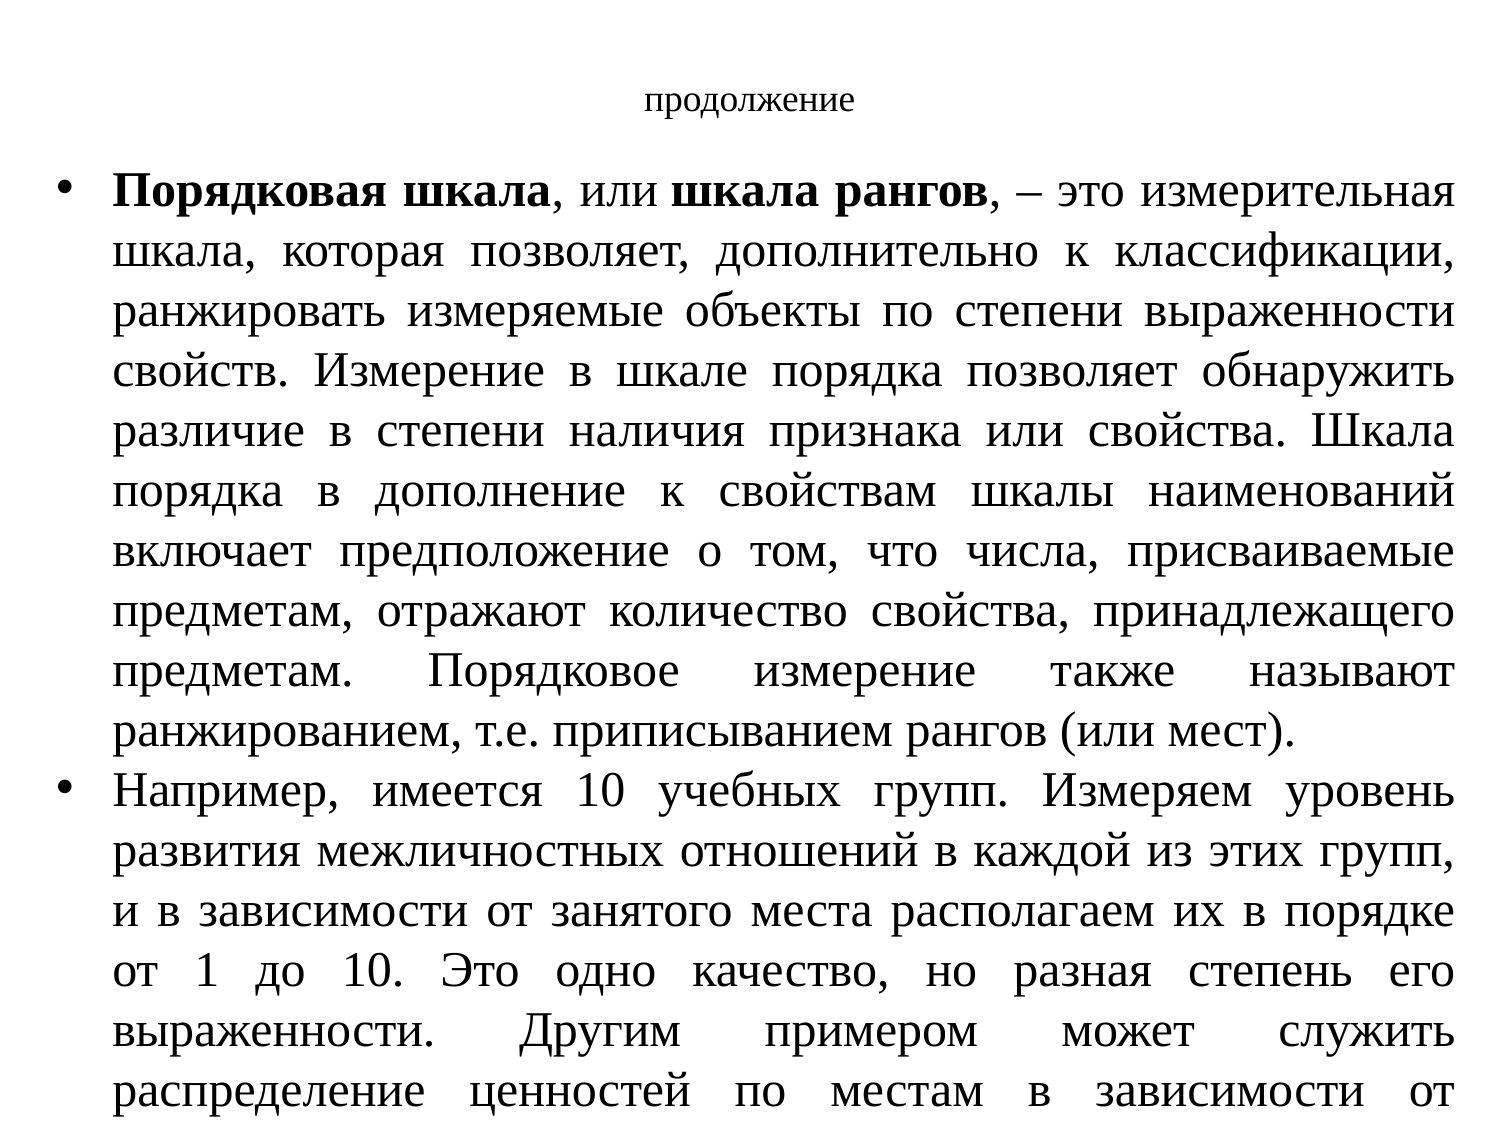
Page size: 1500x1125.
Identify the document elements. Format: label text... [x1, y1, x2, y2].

text_box Порядковая шкала, или шкала рангов, – это измерительная шкала, которая позволяет, дополнительно к классификации, ранжировать измеряемые объекты по степени выраженности свойств. Измерение в шкале порядка позволяет обнаружить различие в степени наличия признака или свойства. Шкала порядка в дополнение к свойствам шкалы наименований включает предположение о том, что числа, присваиваемые предметам, отражают количество свойства, принадлежащего предметам. Порядковое измерение также называют ранжированием, т.е. приписыванием рангов (или мест). Например, имеется 10 учебных групп. Измеряем уровень развития межличностных отношений в каждой из этих групп, и в зависимости от занятого места располагаем их в порядке от 1 до 10. Это одно качество, но разная степень его выраженности. Другим примером может служить распределение ценностей по местам в зависимости от значимости таких ценностей для испытуемого. [41, 148, 1471, 1005]
text_box продолжение [75, 45, 1425, 148]
